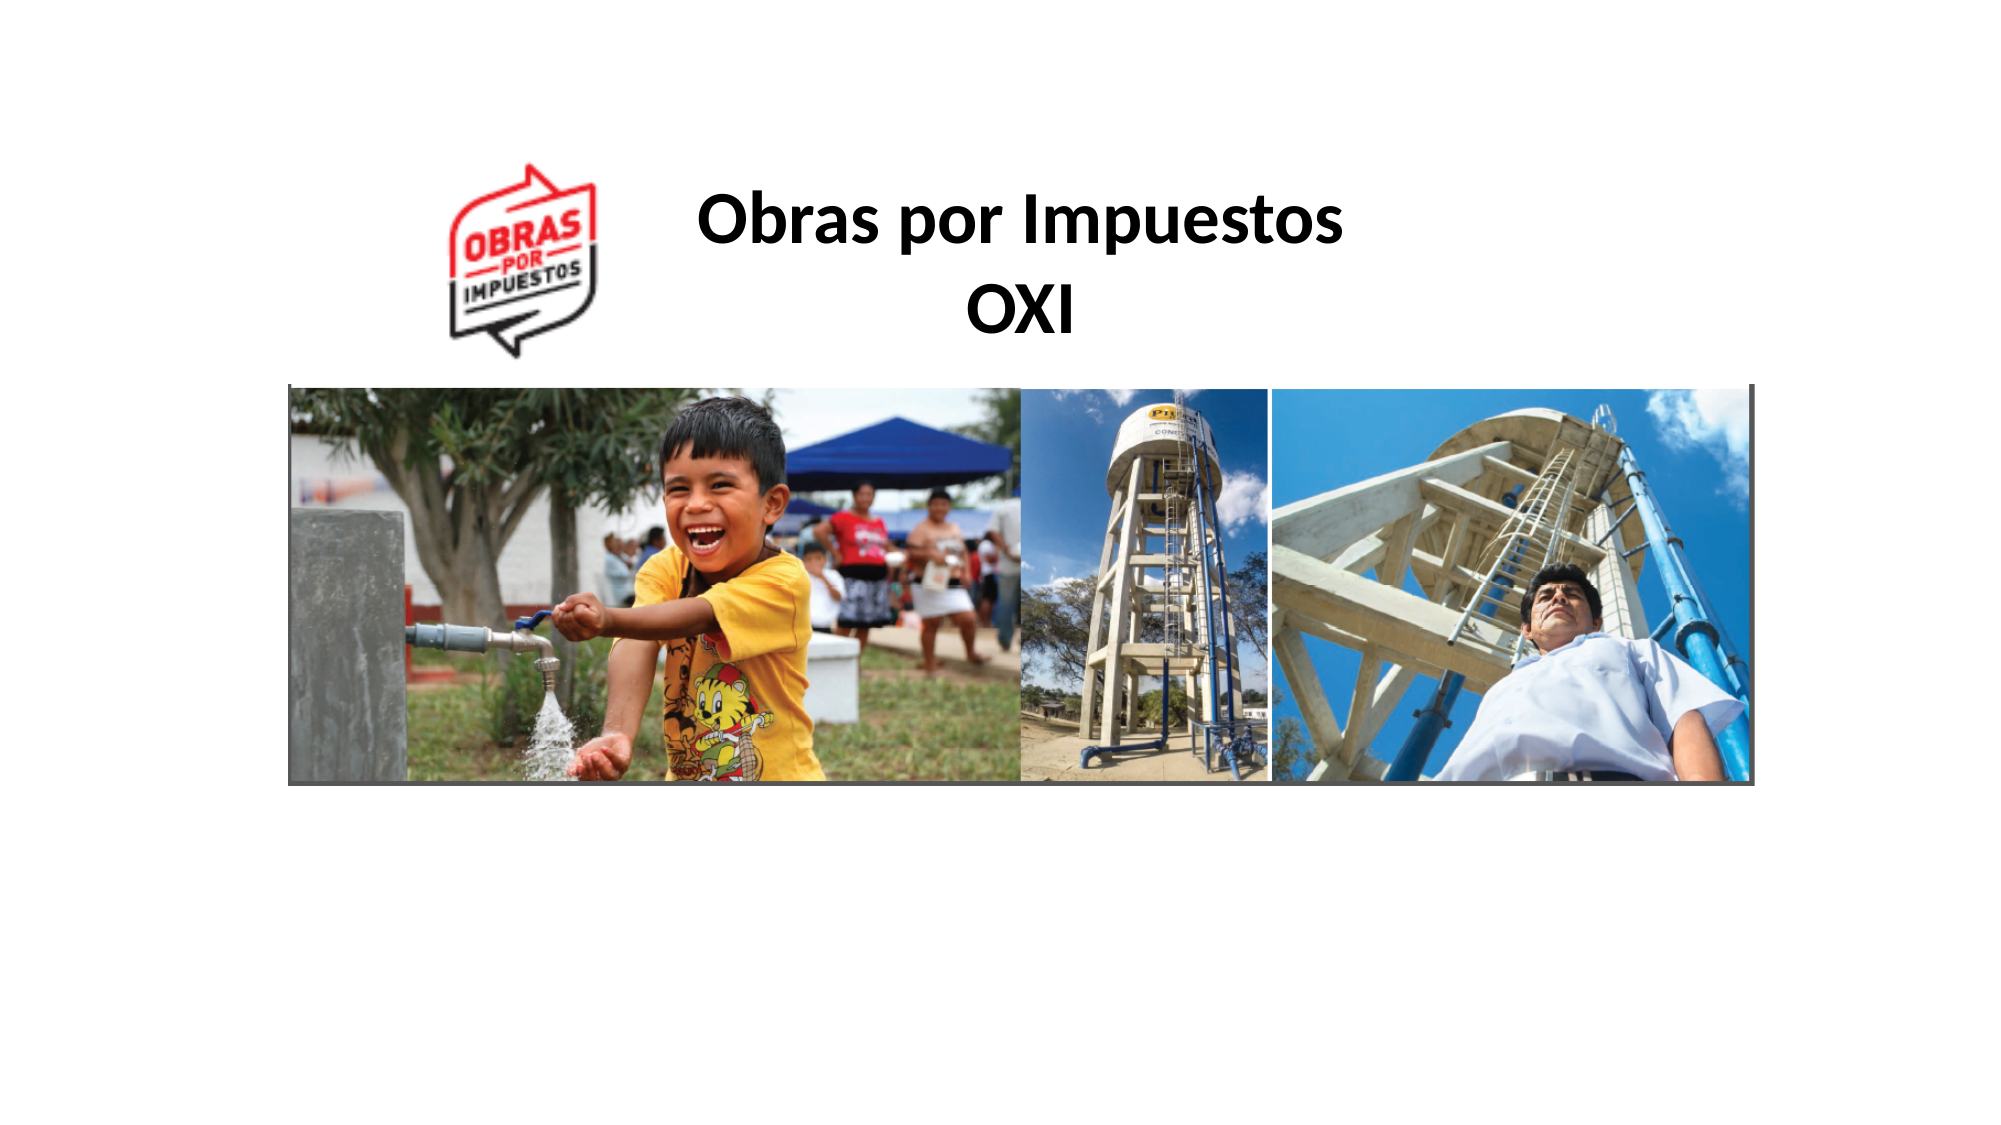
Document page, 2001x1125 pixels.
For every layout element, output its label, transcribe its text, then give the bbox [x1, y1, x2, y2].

text_box Obras por Impuestos OXI [647, 161, 1540, 356]
picture [287, 126, 1755, 786]
